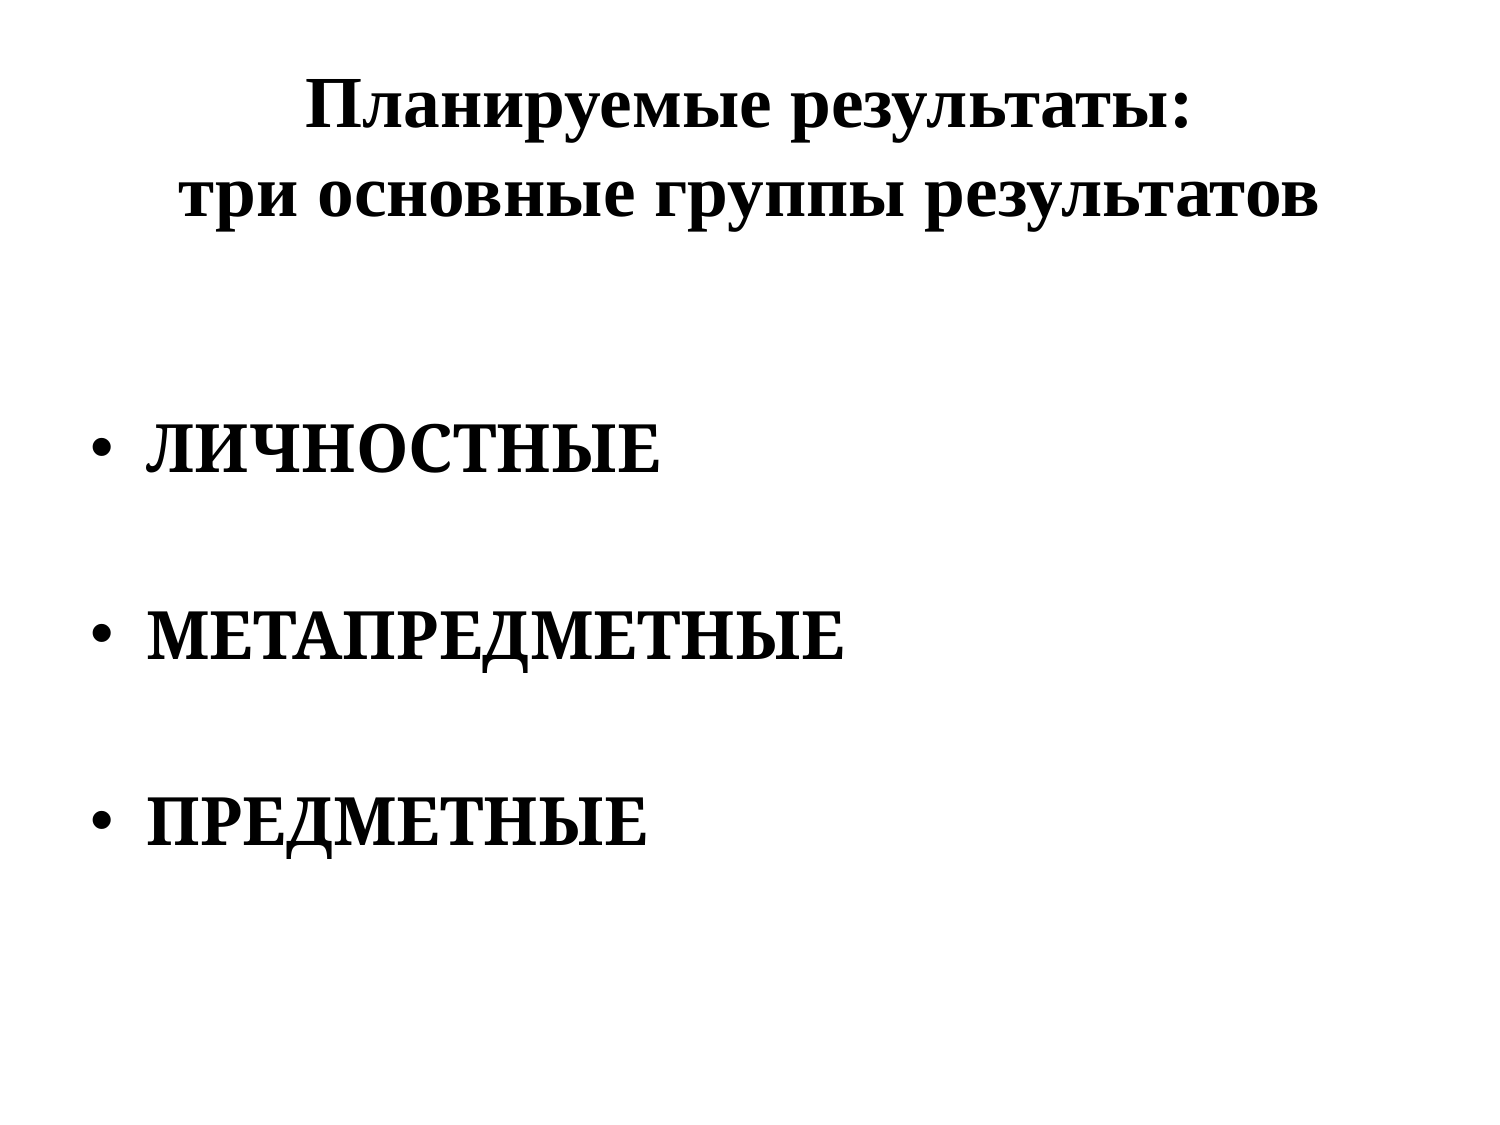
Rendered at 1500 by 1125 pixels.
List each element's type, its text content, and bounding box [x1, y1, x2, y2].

list ЛИЧНОСТНЫЕ МЕТАПРЕДМЕТНЫЕ ПРЕДМЕТНЫЕ [75, 398, 1425, 1005]
title Планируемые результаты: три основные группы результатов [75, 45, 1425, 329]
